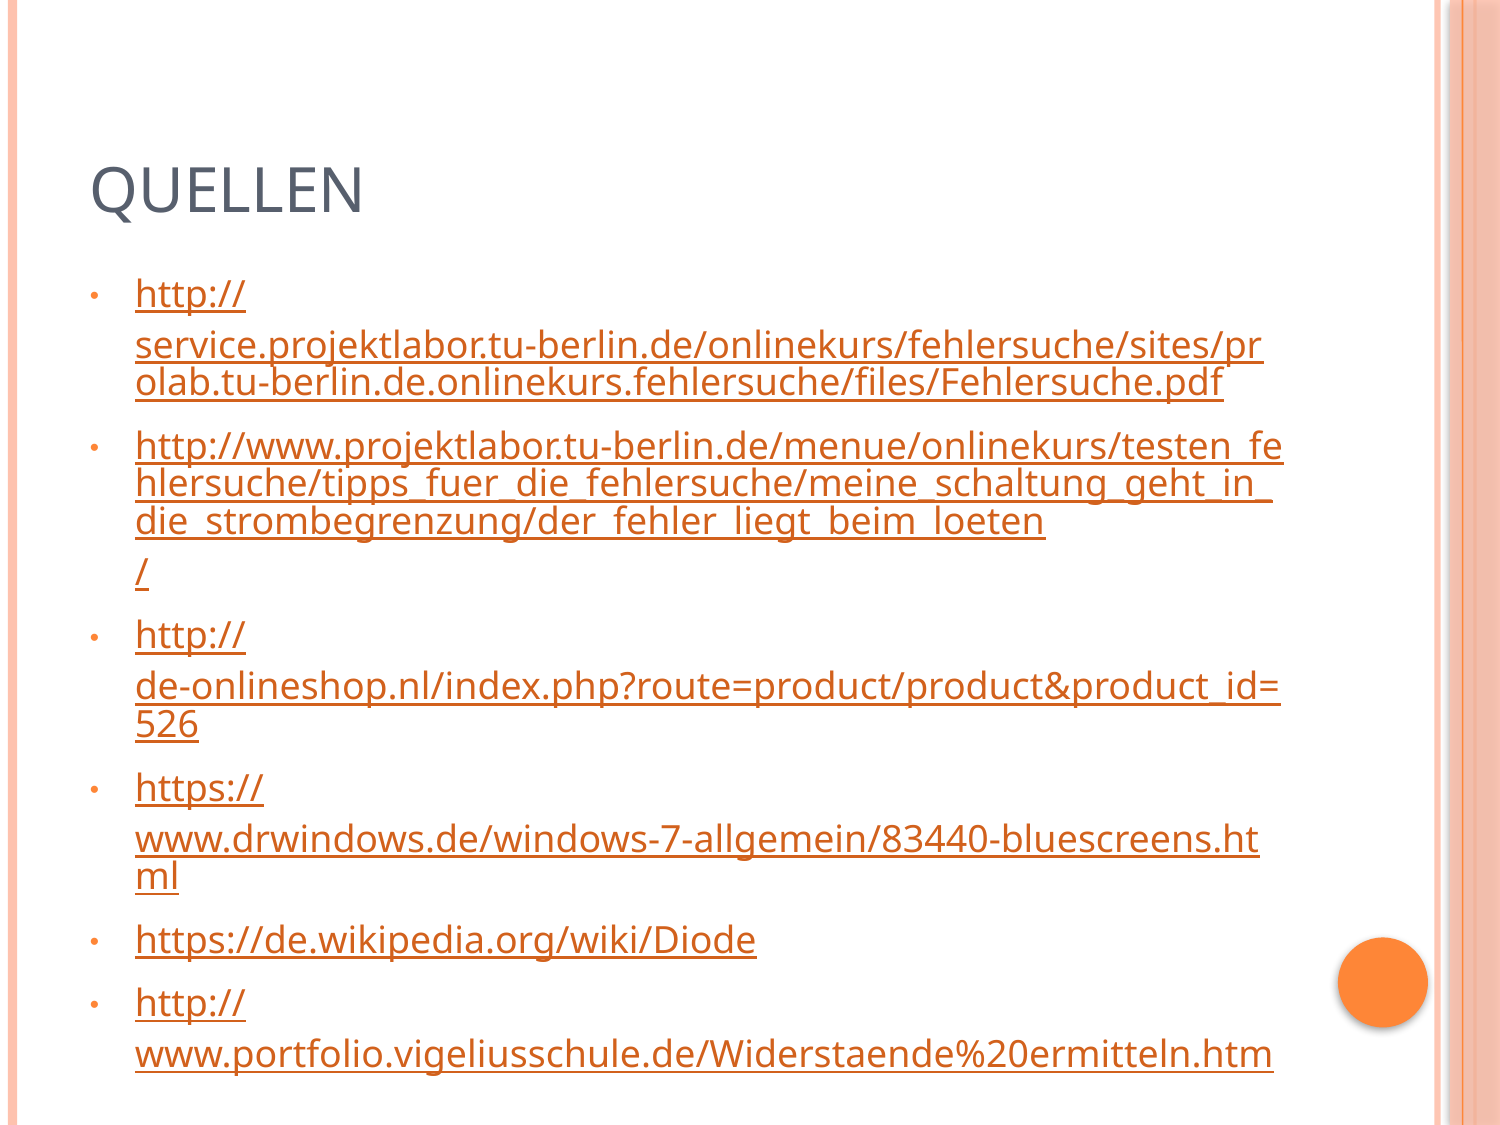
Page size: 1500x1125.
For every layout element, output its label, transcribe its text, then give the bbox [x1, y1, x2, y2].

list http://service.projektlabor.tu-berlin.de/onlinekurs/fehlersuche/sites/prolab.tu-berlin.de.onlinekurs.fehlersuche/files/Fehlersuche.pdf http://www.projektlabor.tu-berlin.de/menue/onlinekurs/testen_fehlersuche/tipps_fuer_die_fehlersuche/meine_schaltung_geht_in_die_strombegrenzung/der_fehler_liegt_beim_loeten/ http://de-onlineshop.nl/index.php?route=product/product&product_id=526 https://www.drwindows.de/windows-7-allgemein/83440-bluescreens.html https://de.wikipedia.org/wiki/Diode http://www.portfolio.vigeliusschule.de/Widerstaende%20ermitteln.htm [75, 262, 1300, 1062]
title Quellen [75, 45, 1300, 233]
